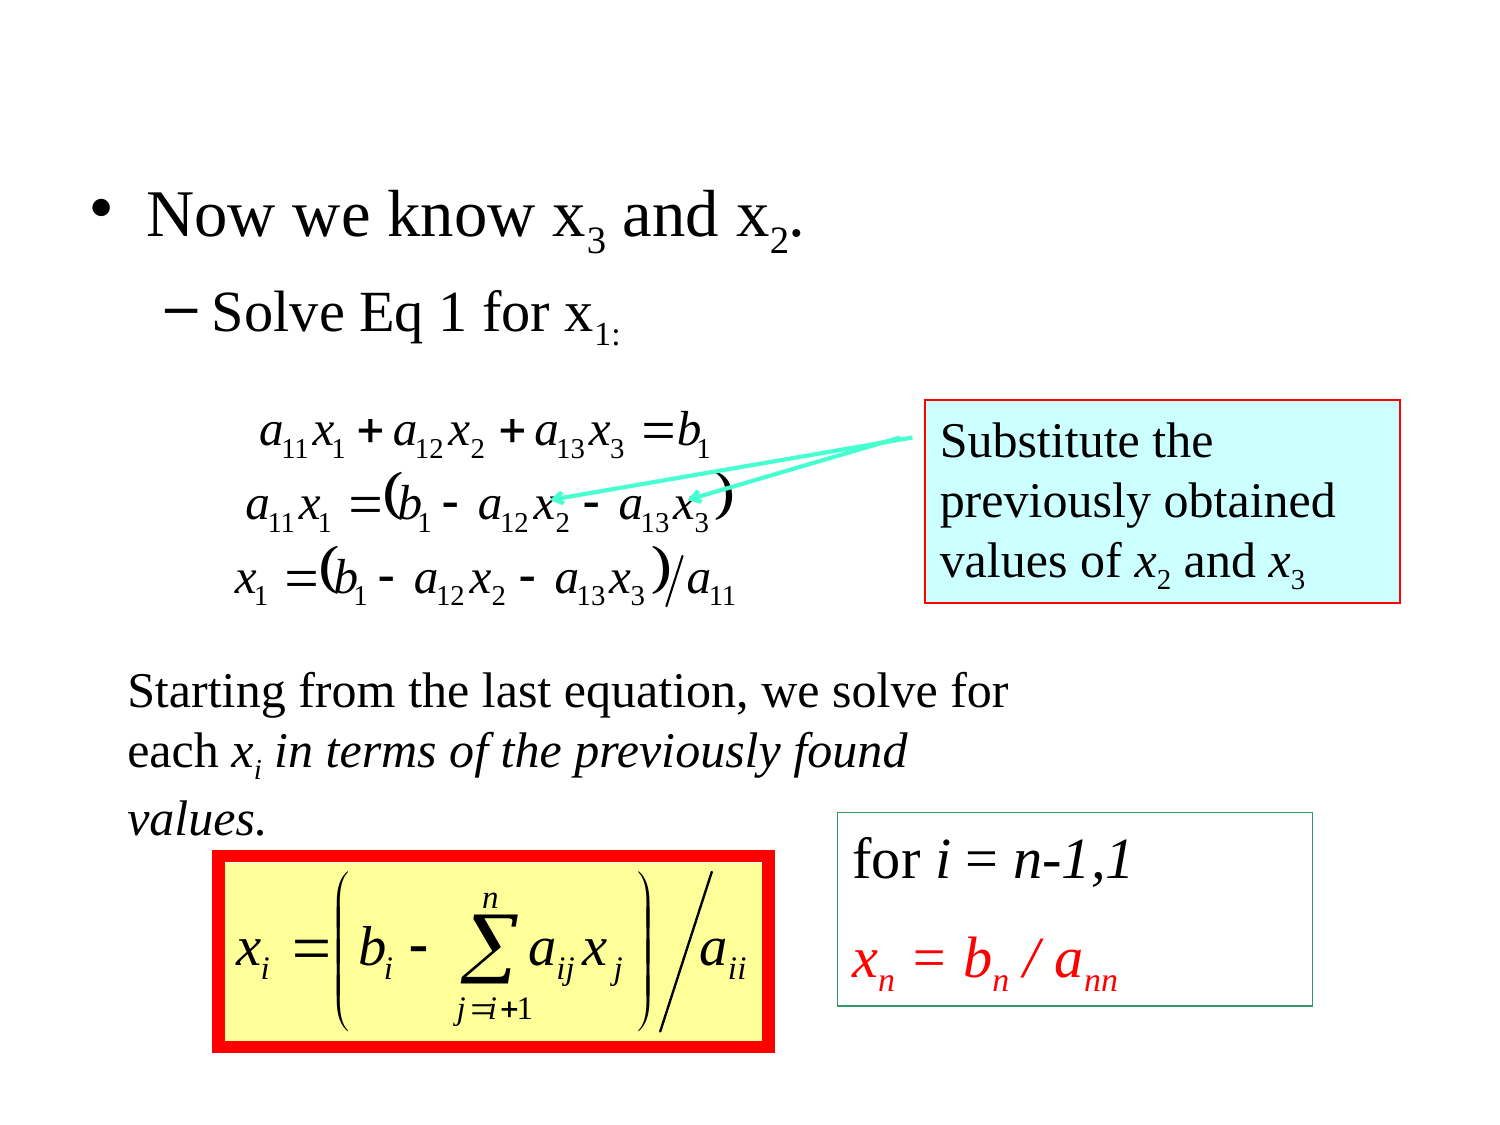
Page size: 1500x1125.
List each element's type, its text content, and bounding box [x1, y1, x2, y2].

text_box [901, 437, 913, 501]
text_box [224, 862, 763, 1042]
text_box Substitute the previously obtained values of x2 and x3 [924, 399, 1400, 603]
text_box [549, 437, 685, 501]
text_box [687, 437, 901, 501]
text_box for i = n-1,1 xn = bn / ann [837, 812, 1313, 1006]
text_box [224, 399, 751, 688]
text_box Starting from the last equation, we solve for each xi in terms of the previously found values. [112, 649, 1063, 853]
list Now we know x3 and x2. Solve Eq 1 for x1: [74, 162, 1351, 376]
